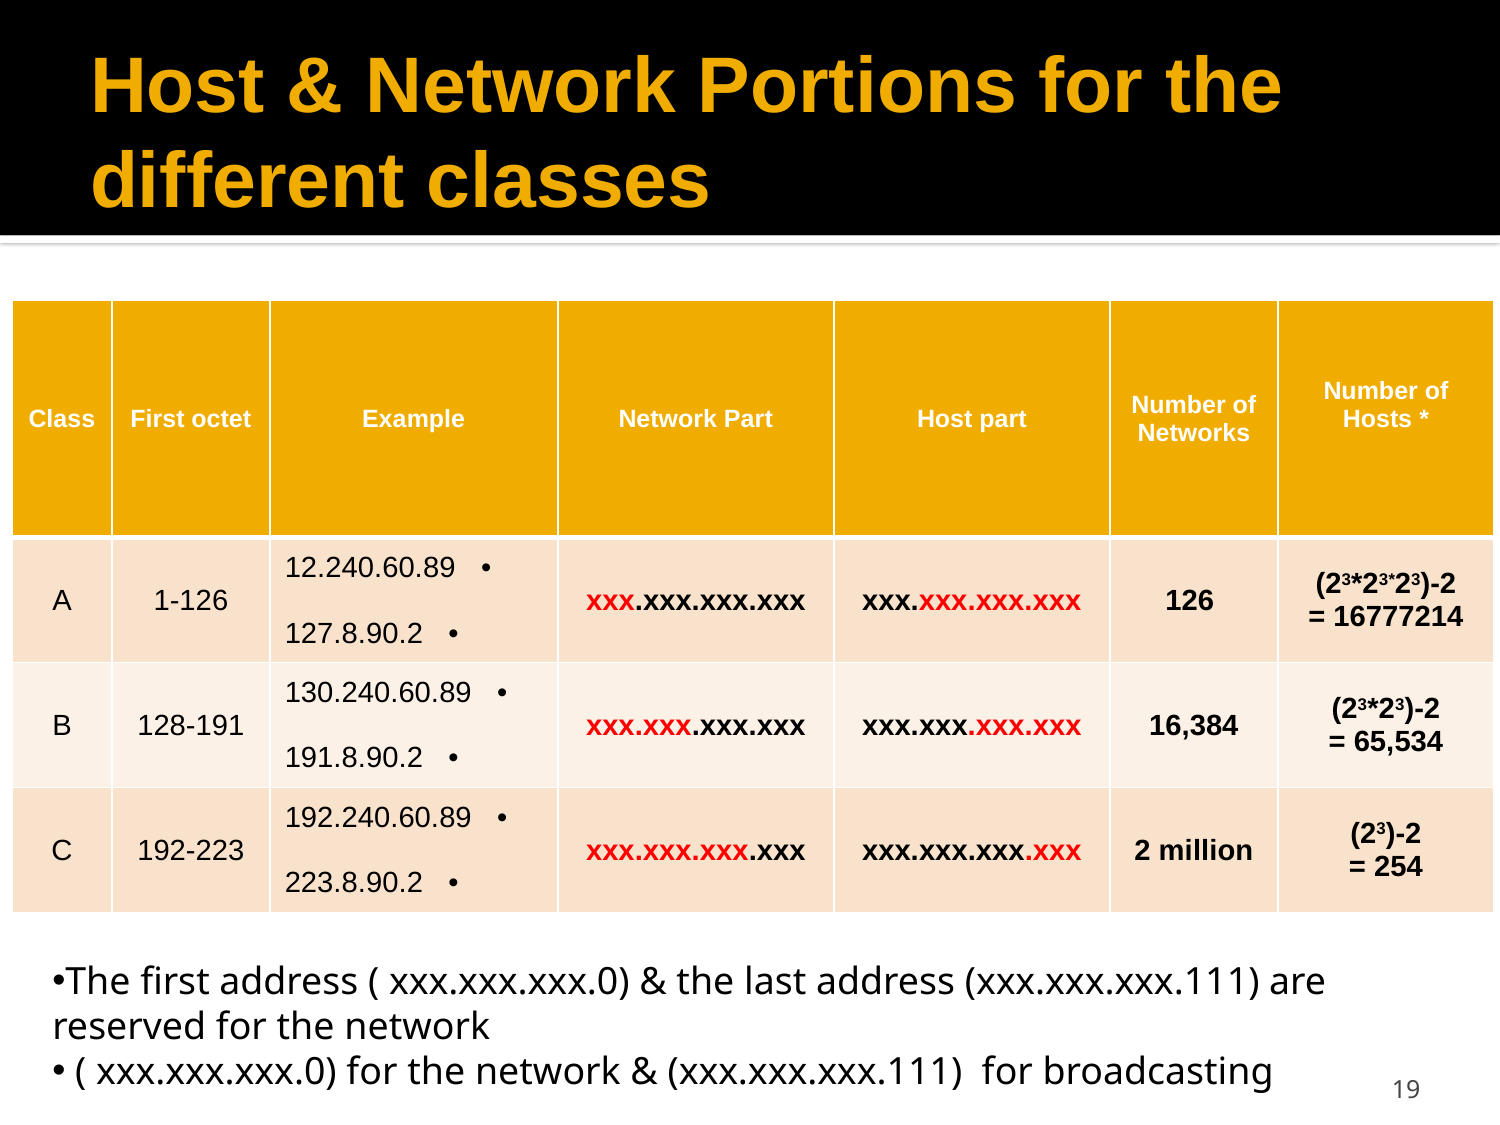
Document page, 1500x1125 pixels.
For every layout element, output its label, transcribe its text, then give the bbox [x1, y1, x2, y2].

slide_number 19 [1345, 1062, 1467, 1108]
table_header Network Part [559, 301, 833, 535]
table_cell 192.240.60.89 223.8.90.2 [271, 788, 557, 912]
table_cell xxx.xxx.xxx.xxx [835, 788, 1109, 912]
table_cell 126 [1111, 540, 1277, 662]
table_cell xxx.xxx.xxx.xxx [559, 788, 833, 912]
table_cell 16,384 [1111, 663, 1277, 787]
table_cell xxx.xxx.xxx.xxx [559, 663, 833, 787]
table_header First octet [113, 301, 269, 535]
table_header Number of Hosts * [1279, 301, 1493, 535]
text_box The first address ( xxx.xxx.xxx.0) & the last address (xxx.xxx.xxx.111) are reserved for the network ( xxx.xxx.xxx.0) for the network & (xxx.xxx.xxx.111) for broadcasting [37, 949, 1438, 1100]
table_header Class [13, 301, 111, 535]
table_cell 128-191 [113, 663, 269, 787]
table_header Number of Networks [1111, 301, 1277, 535]
table_cell 2 million [1111, 788, 1277, 912]
table_header Host part [835, 301, 1109, 535]
table_cell xxx.xxx.xxx.xxx [835, 540, 1109, 662]
table_cell (23*23)-2 = 65,534 [1279, 663, 1493, 787]
table_cell 1-126 [113, 540, 269, 662]
table_cell 12.240.60.89 127.8.90.2 [271, 540, 557, 662]
table_cell xxx.xxx.xxx.xxx [835, 663, 1109, 787]
table_cell C [13, 788, 111, 912]
table_cell (23*23*23)-2 = 16777214 [1279, 540, 1493, 662]
title Host & Network Portions for the different classes [75, 25, 1425, 231]
table_cell A [13, 540, 111, 662]
table_cell (23)-2 = 254 [1279, 788, 1493, 912]
table_cell B [13, 663, 111, 787]
table_cell 130.240.60.89 191.8.90.2 [271, 663, 557, 787]
table_cell xxx.xxx.xxx.xxx [559, 540, 833, 662]
table_cell 192-223 [113, 788, 269, 912]
table_header Example [271, 301, 557, 535]
